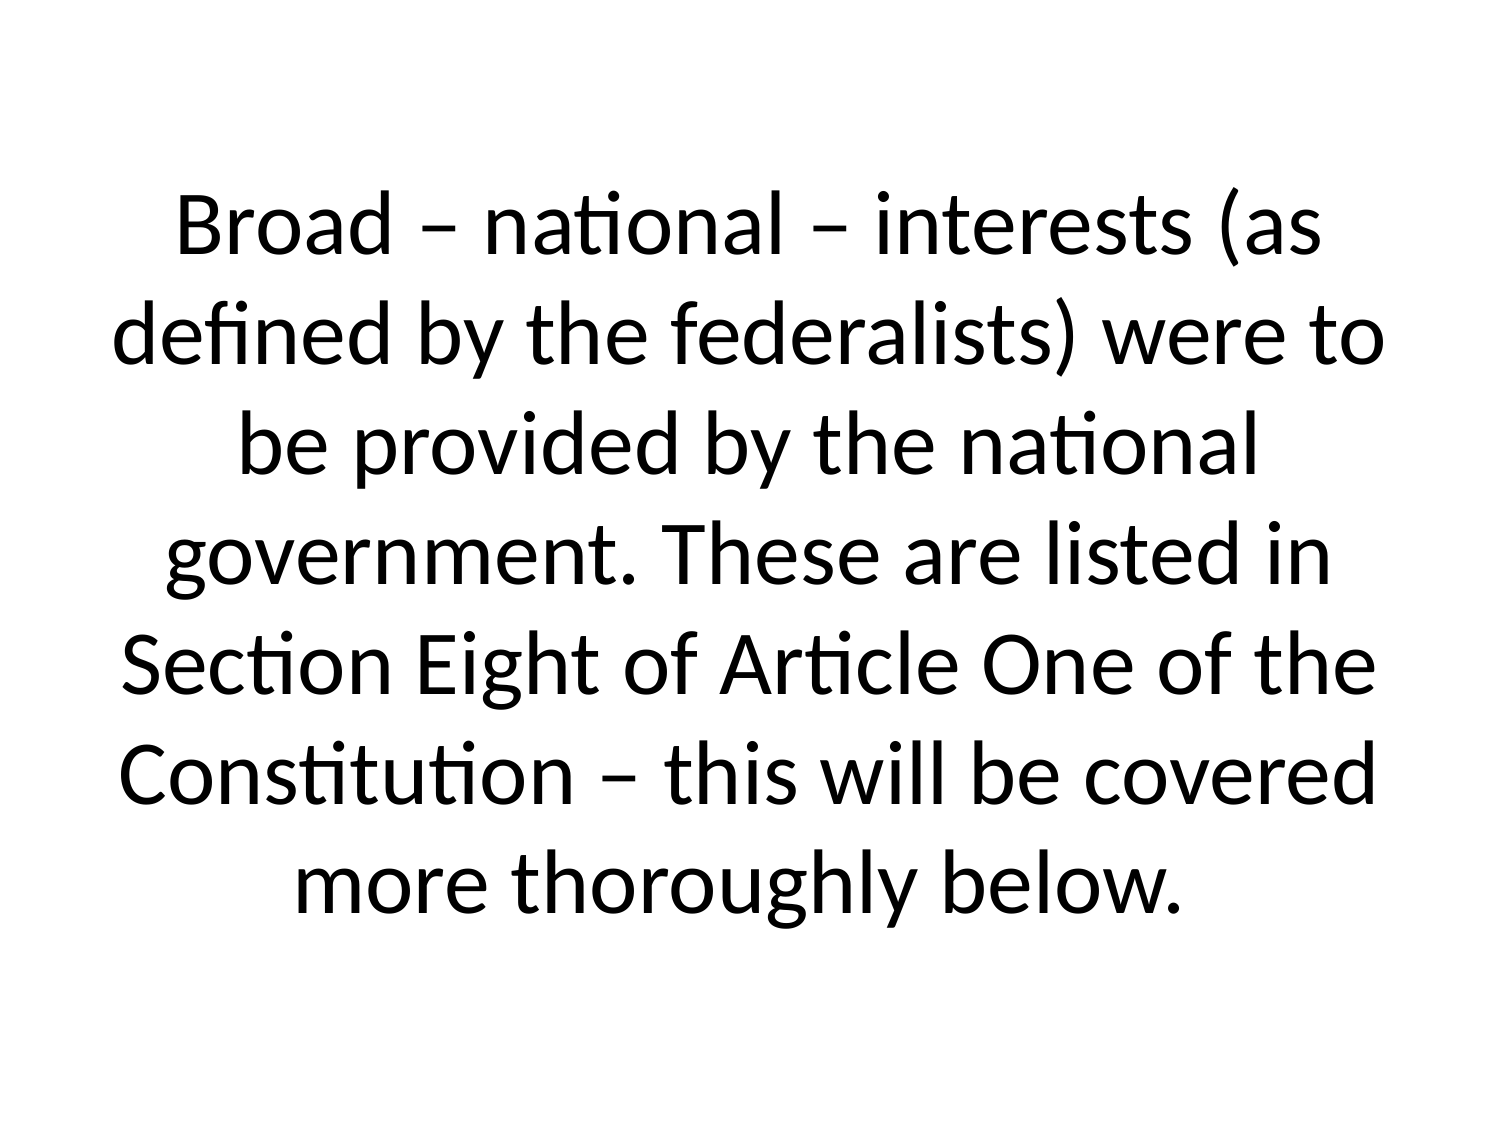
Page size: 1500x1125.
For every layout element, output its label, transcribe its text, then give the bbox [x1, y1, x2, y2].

title Broad – national – interests (as defined by the federalists) were to be provided by the national government. These are listed in Section Eight of Article One of the Constitution – this will be covered more thoroughly below. [74, 44, 1426, 1051]
